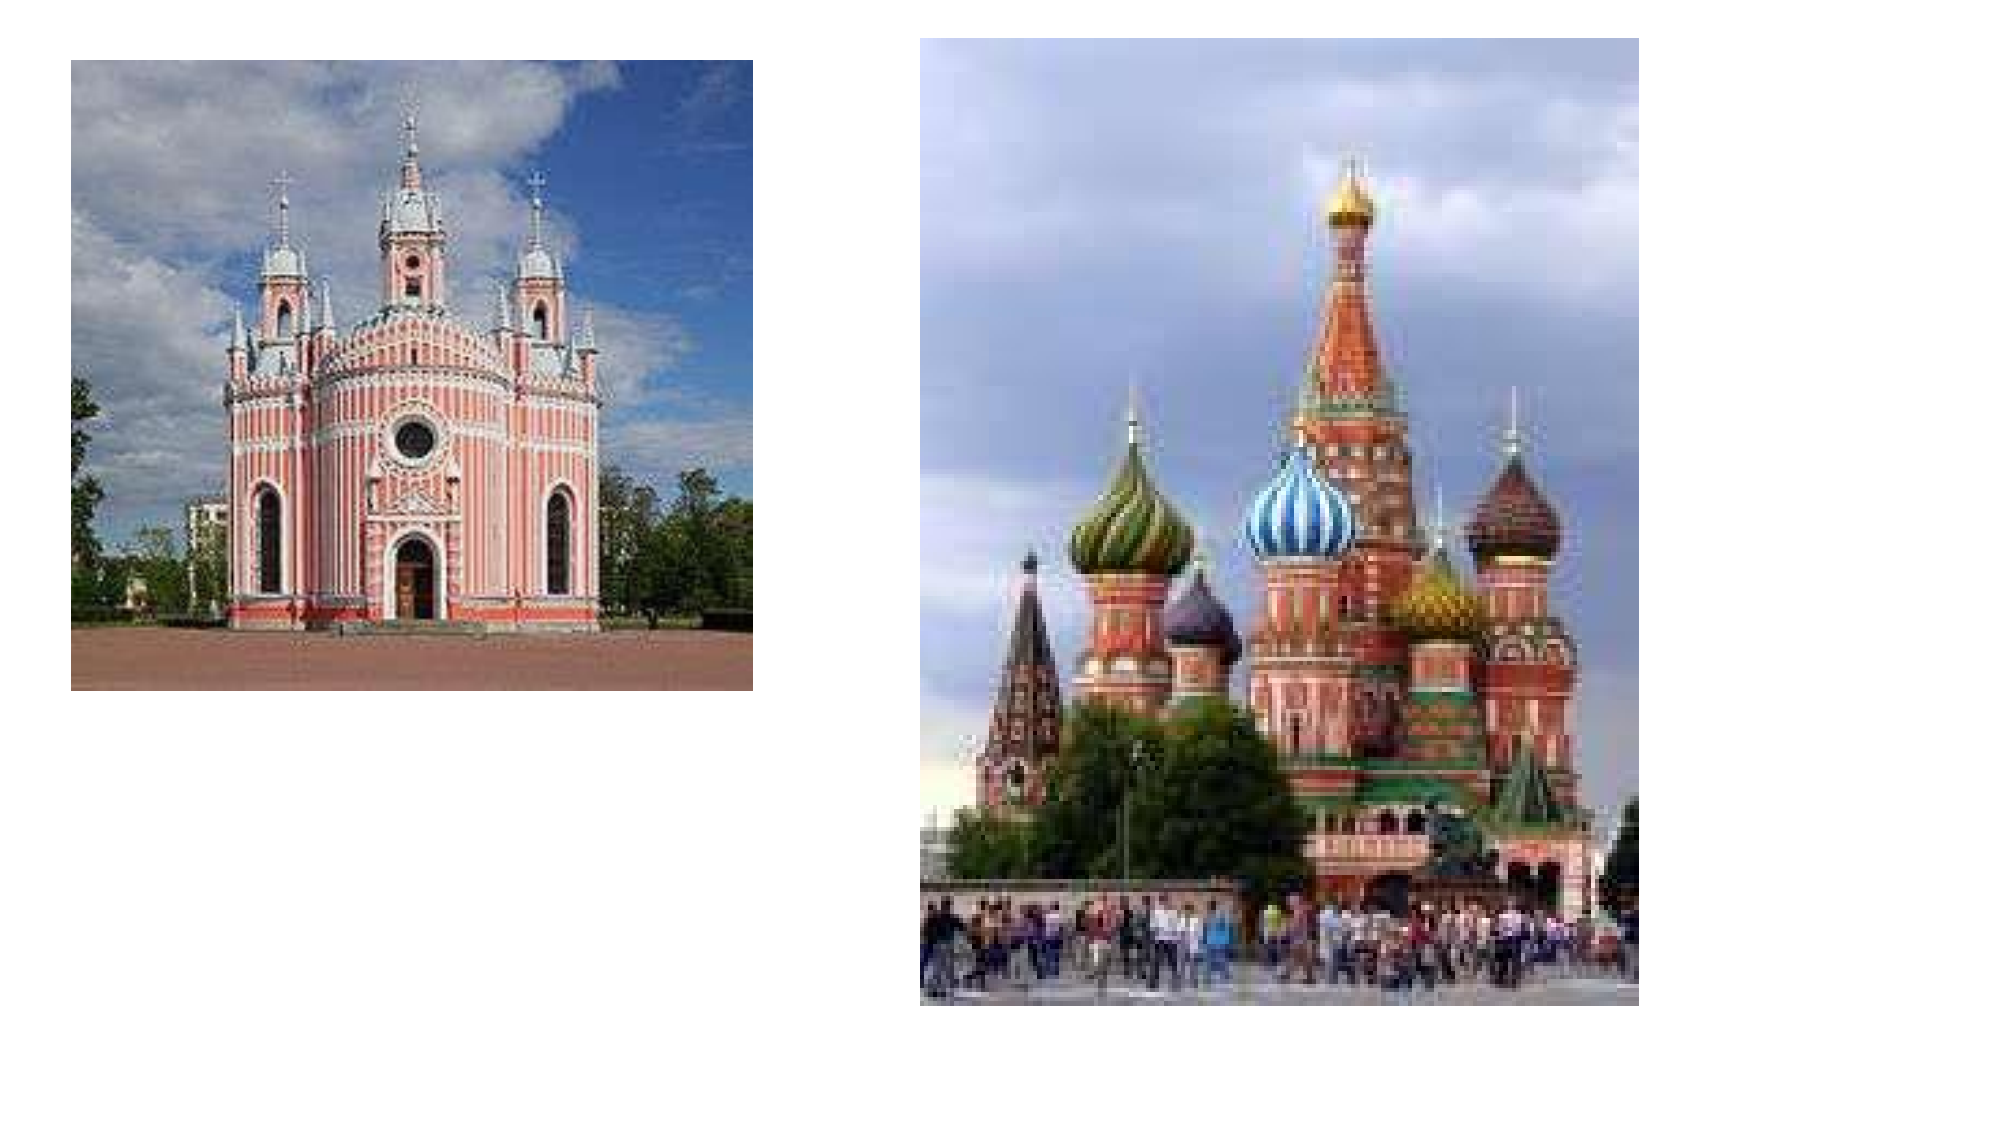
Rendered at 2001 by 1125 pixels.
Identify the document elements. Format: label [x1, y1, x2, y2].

picture [71, 60, 753, 691]
picture [920, 38, 1639, 1006]
